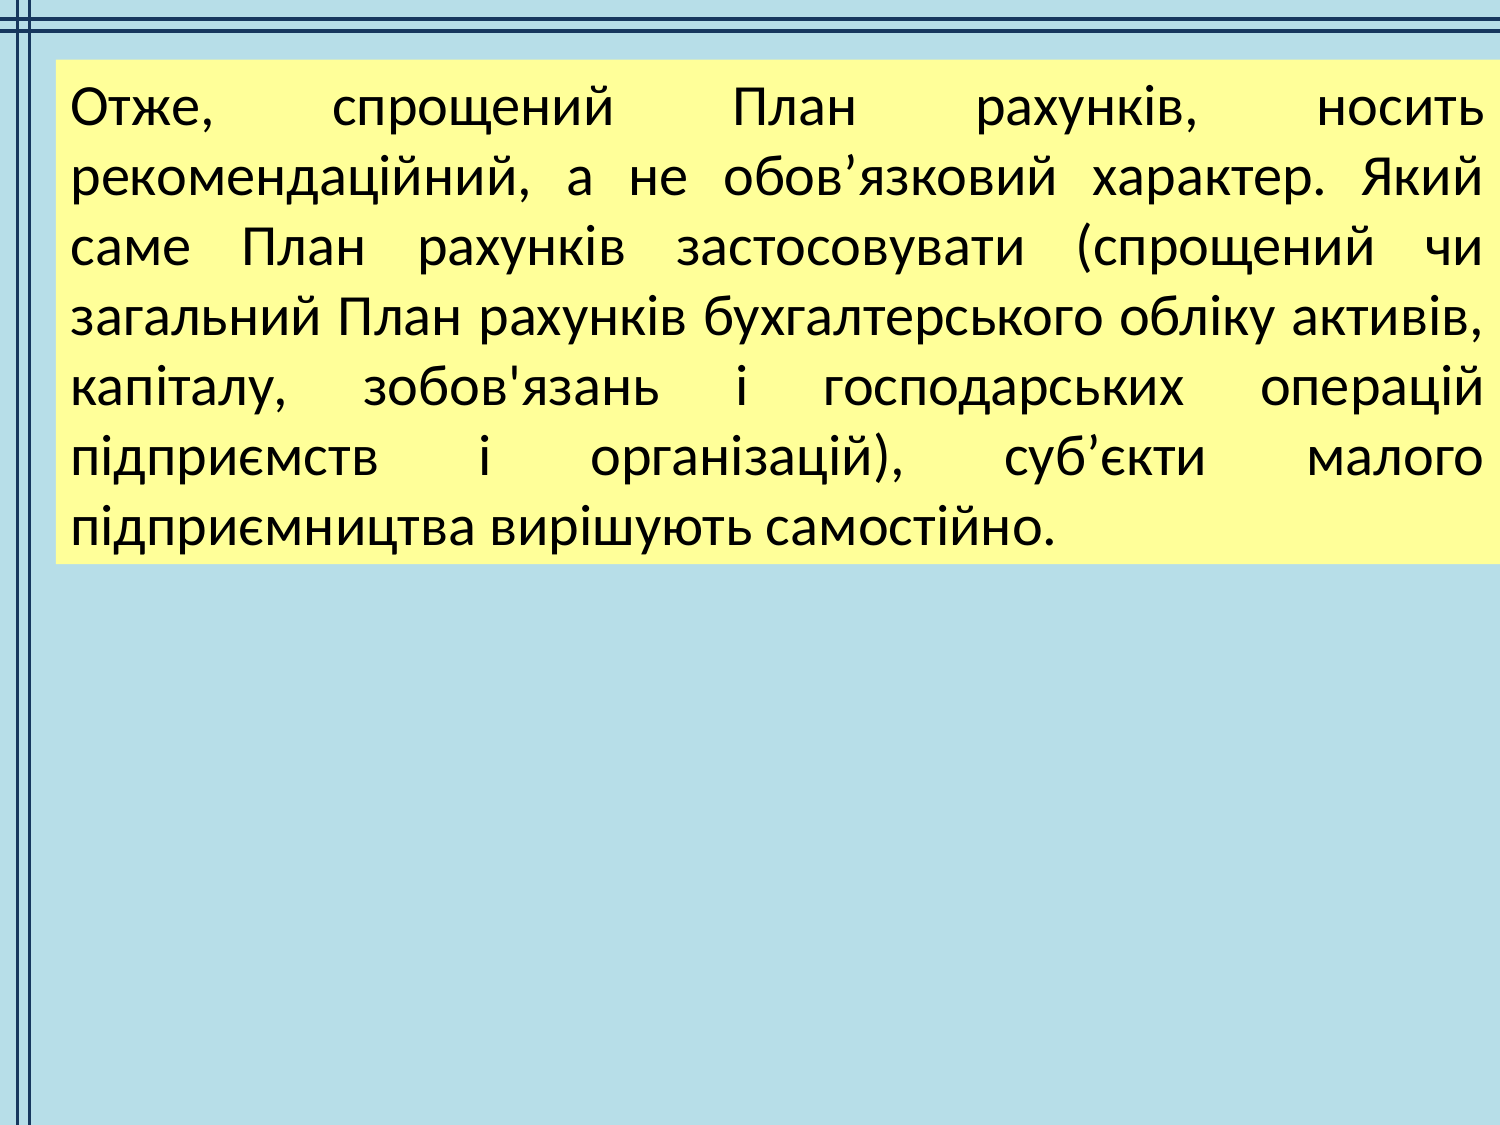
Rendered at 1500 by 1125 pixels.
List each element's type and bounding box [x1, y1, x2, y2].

text_box [0, 0, 1500, 1125]
